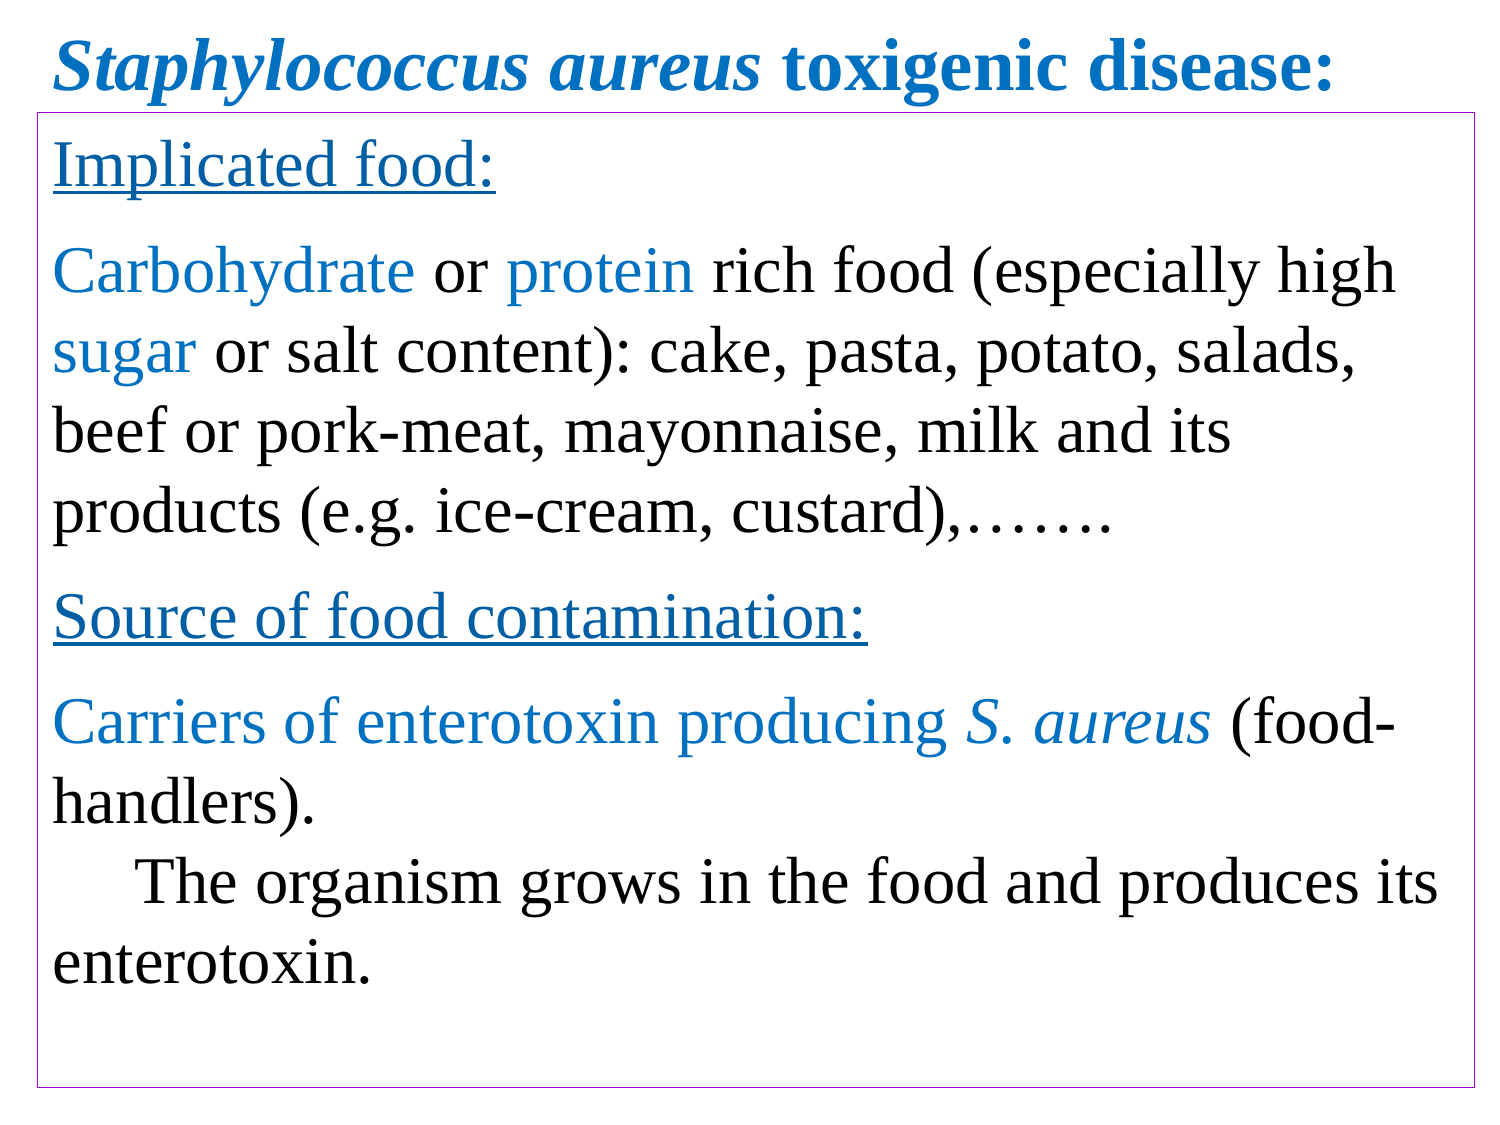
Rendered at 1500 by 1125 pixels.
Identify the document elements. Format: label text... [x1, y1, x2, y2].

subtitle Implicated food: Carbohydrate or protein rich food (especially high sugar or salt content): cake, pasta, potato, salads, beef or pork-meat, mayonnaise, milk and its products (e.g. ice-cream, custard),……. Source of food contamination: Carriers of enterotoxin producing S. aureus (food-handlers). The organism grows in the food and produces its enterotoxin. [37, 112, 1475, 1088]
title Staphylococcus aureus toxigenic disease: [37, 37, 1463, 112]
